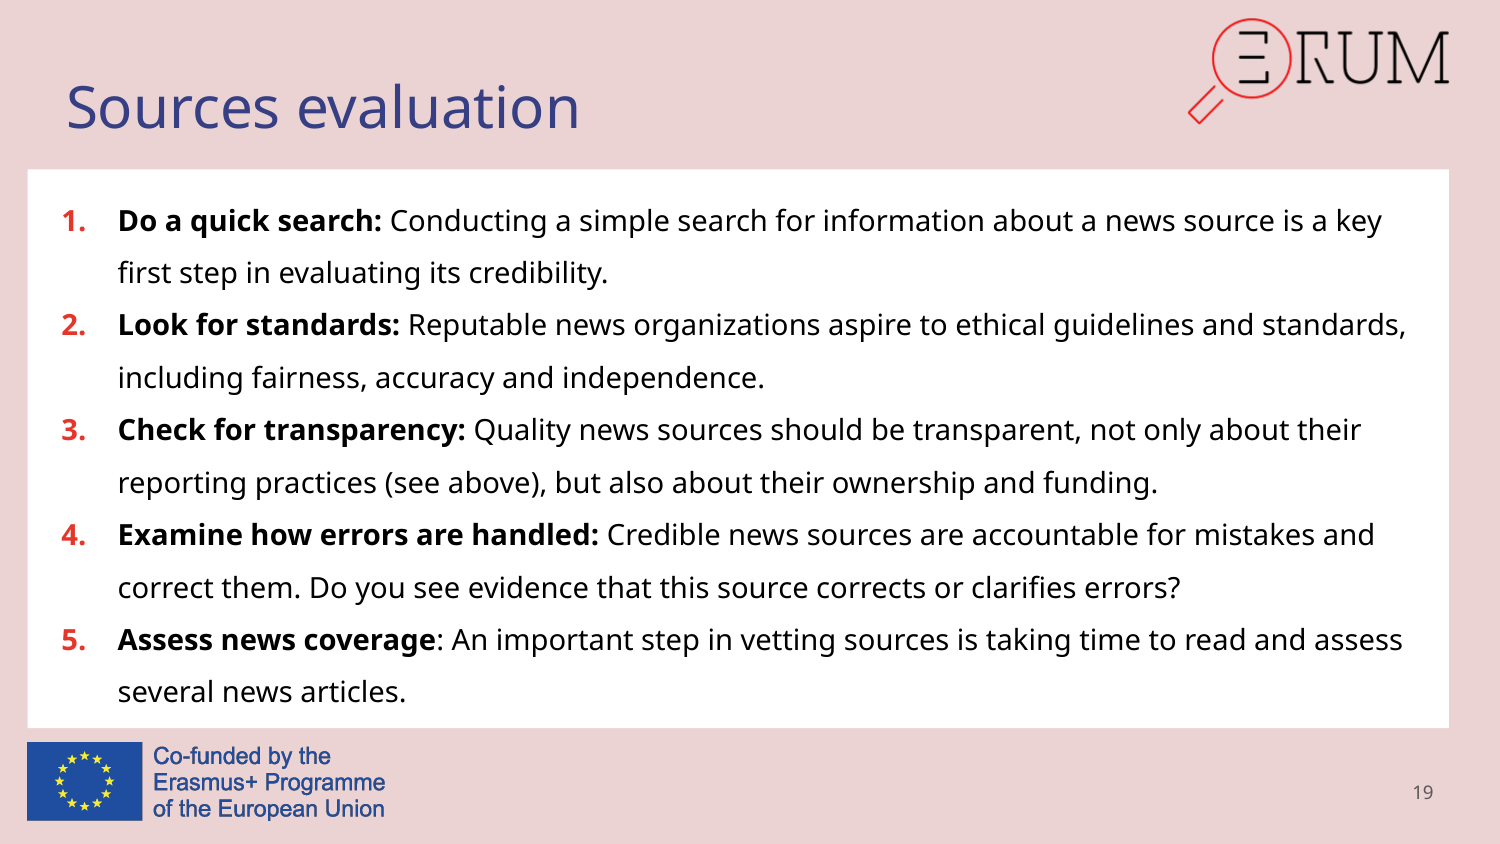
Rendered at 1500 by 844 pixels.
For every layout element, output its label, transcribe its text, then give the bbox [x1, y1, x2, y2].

picture [27, 742, 385, 821]
picture [1136, 0, 1500, 137]
title Sources evaluation [51, 55, 1168, 150]
list Do a quick search: Conducting a simple search for information about a news source is a key first step in evaluating its credibility. Look for standards: Reputable news organizations aspire to ethical guidelines and standards, including fairness, accuracy and independence. Check for transparency: Quality news sources should be transparent, not only about their reporting practices (see above), but also about their ownership and funding. Examine how errors are handled: Credible news sources are accountable for mistakes and correct them. Do you see evidence that this source corrects or clarifies errors? Assess news coverage: An important step in vetting sources is taking time to read and assess several news articles. [27, 169, 1449, 729]
slide_number 19 [1358, 761, 1449, 826]
